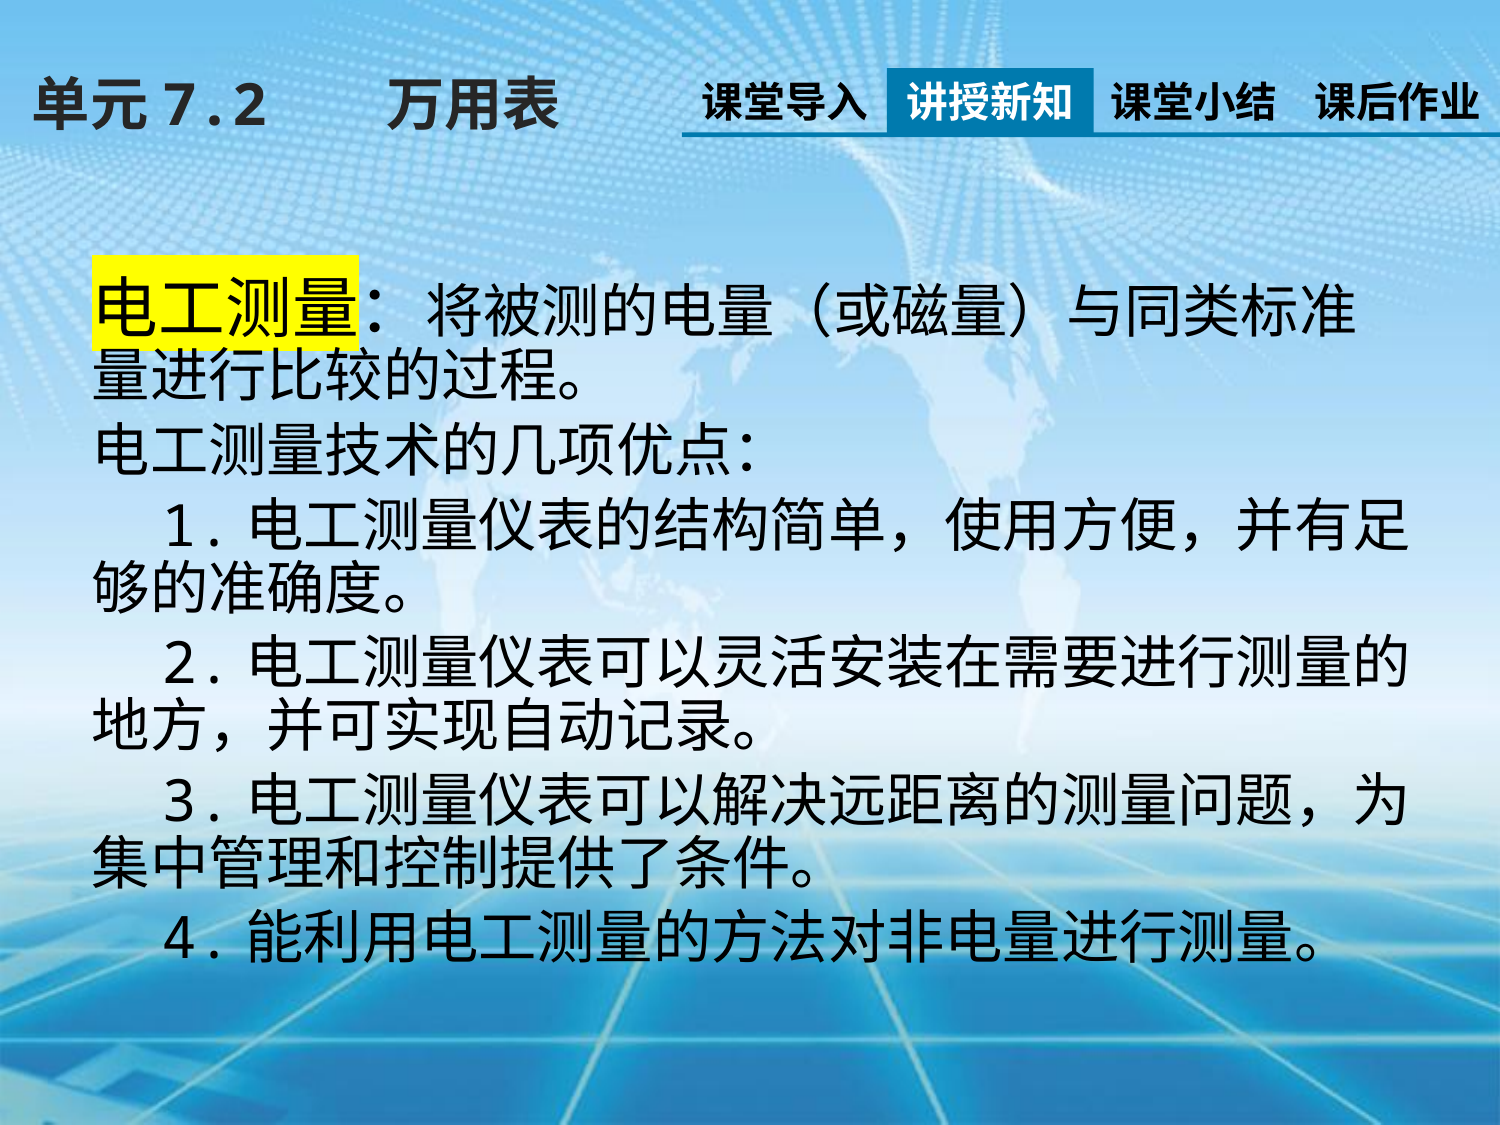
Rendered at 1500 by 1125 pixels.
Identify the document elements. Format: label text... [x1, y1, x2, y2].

text_box 电工测量：将被测的电量（或磁量）与同类标准量进行比较的过程。 电工测量技术的几项优点： 1.电工测量仪表的结构简单，使用方便，并有足够的准确度。 2.电工测量仪表可以灵活安装在需要进行测量的地方，并可实现自动记录。 3.电工测量仪表可以解决远距离的测量问题，为集中管理和控制提供了条件。 4.能利用电工测量的方法对非电量进行测量。 [76, 267, 1427, 1010]
picture [0, 0, 1500, 1125]
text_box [16, 59, 1500, 146]
